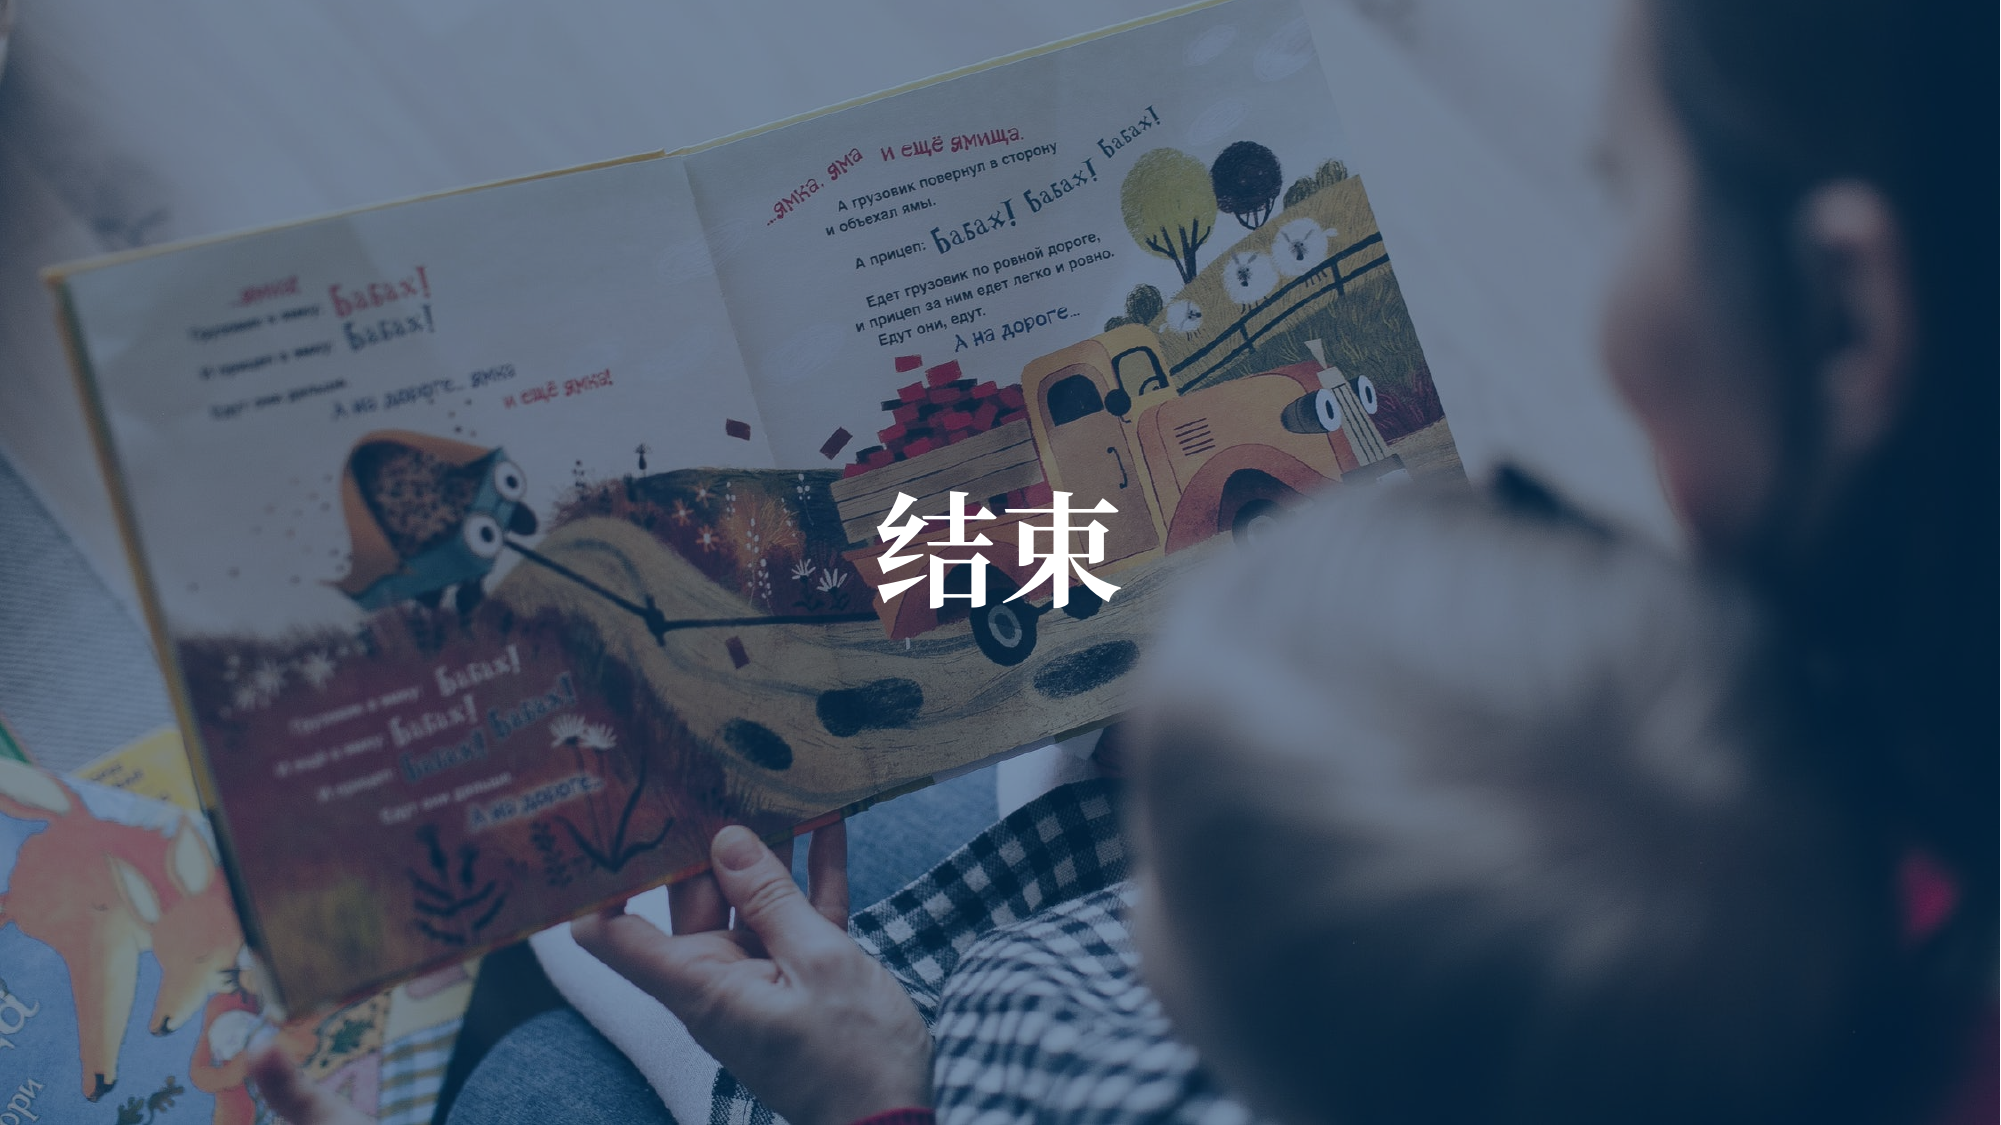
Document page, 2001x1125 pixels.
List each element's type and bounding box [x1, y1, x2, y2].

list [0, 0, 2000, 1125]
